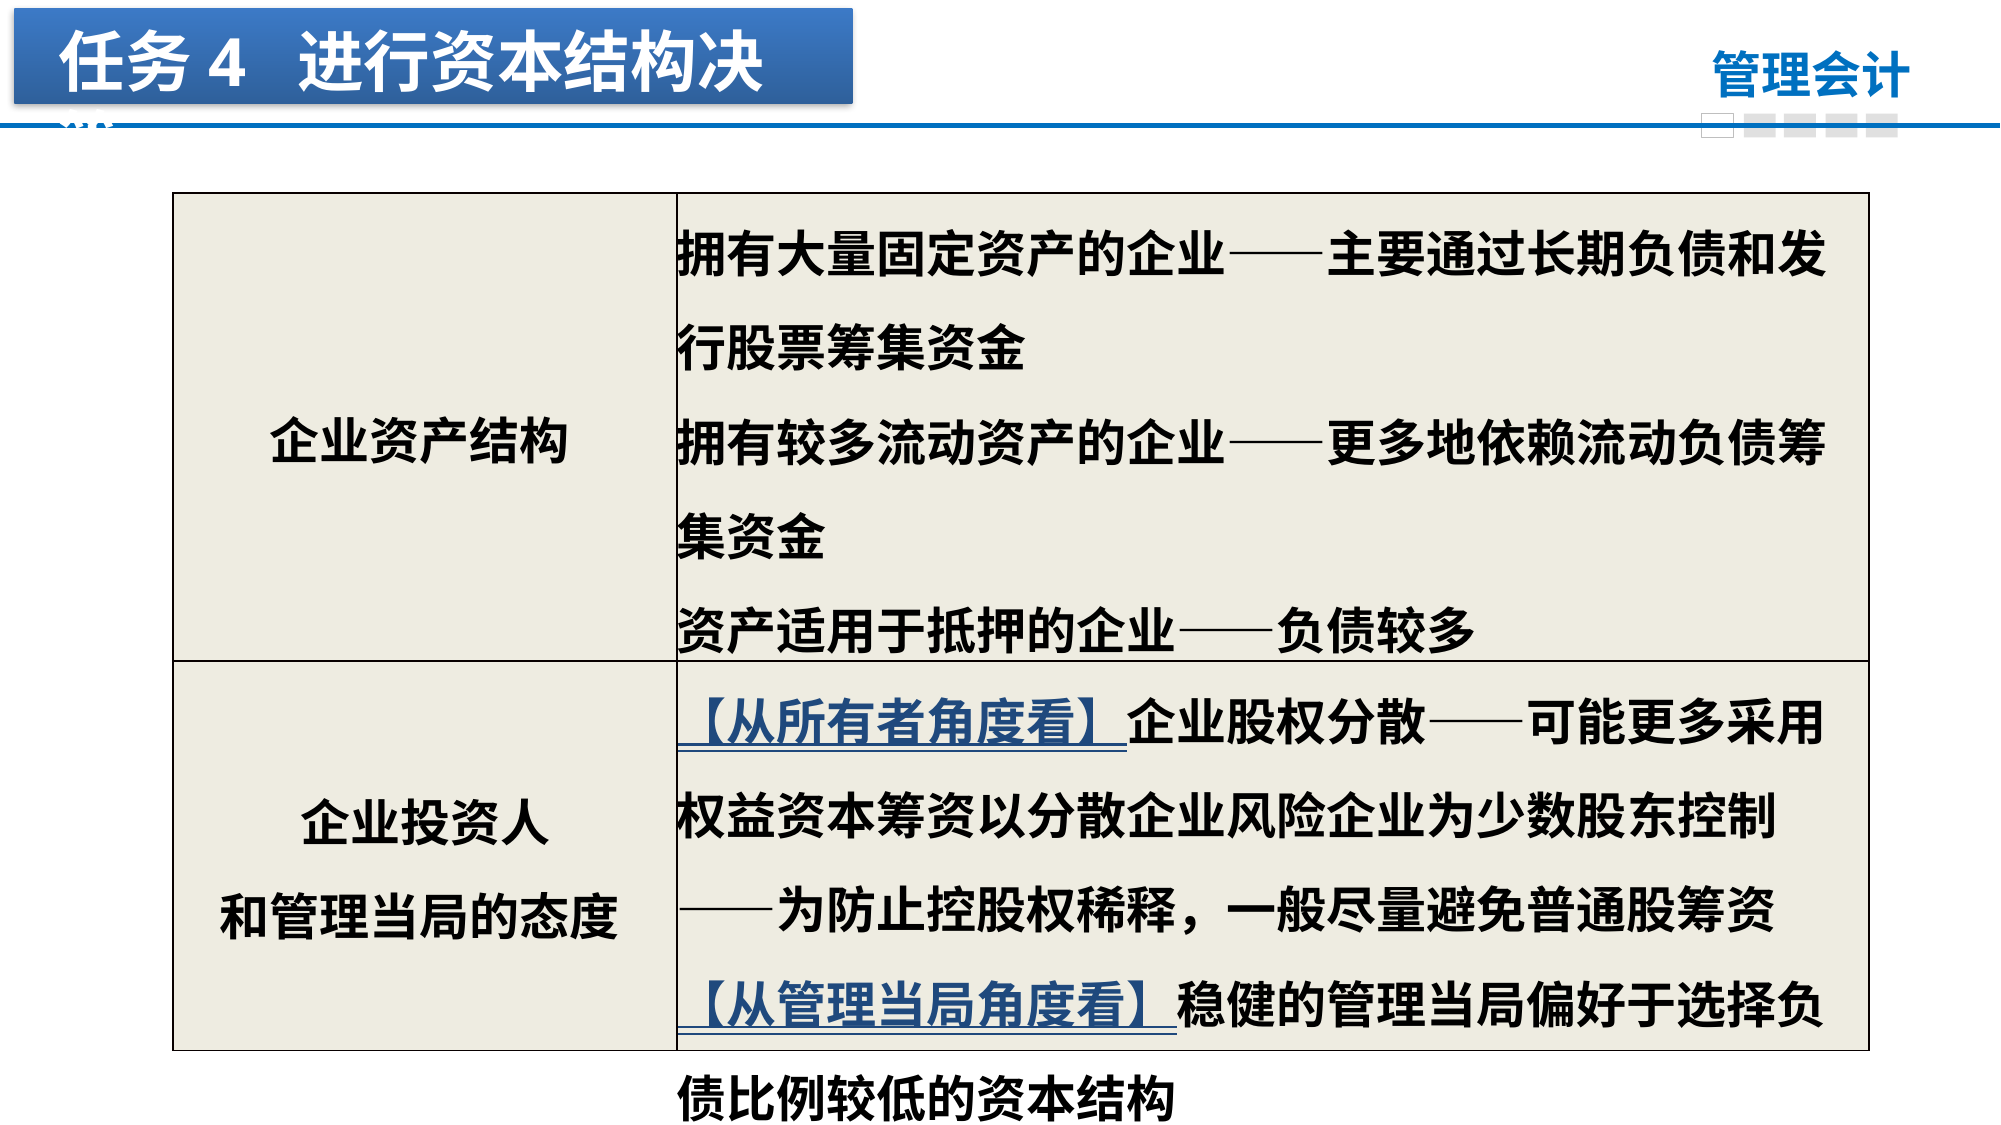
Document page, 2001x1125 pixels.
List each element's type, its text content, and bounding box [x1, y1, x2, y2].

table_cell 企业投资人 和管理当局的态度 [174, 662, 676, 1050]
table_header 拥有大量固定资产的企业——主要通过长期负债和发行股票筹集资金 拥有较多流动资产的企业——更多地依赖流动负债筹集资金 资产适用于抵押的企业——负债较多 以技术研发为主的企业——负债较少 [678, 194, 1868, 660]
table_cell 【从所有者角度看】企业股权分散——可能更多采用权益资本筹资以分散企业风险企业为少数股东控制——为防止控股权稀释，一般尽量避免普通股筹资 【从管理当局角度看】稳健的管理当局偏好于选择负债比例较低的资本结构 [678, 662, 1868, 1050]
table_header 企业资产结构 [174, 194, 676, 660]
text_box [14, 7, 853, 109]
